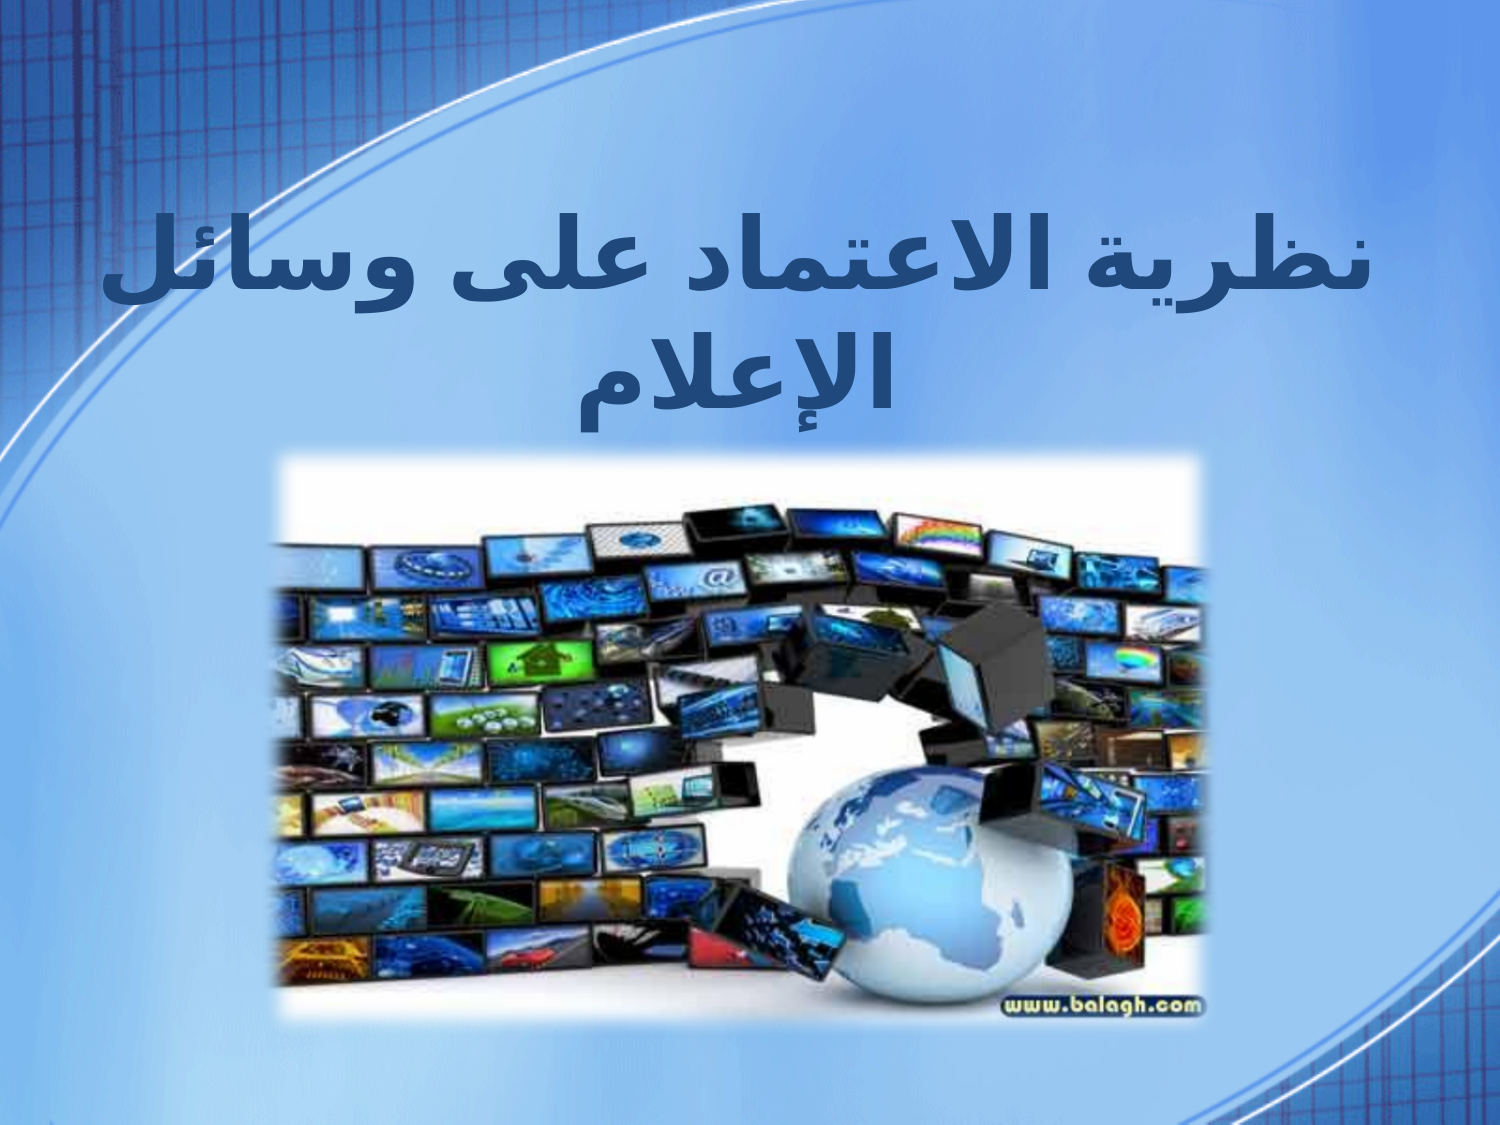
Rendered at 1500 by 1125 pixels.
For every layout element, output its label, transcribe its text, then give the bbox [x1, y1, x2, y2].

picture [0, 0, 1500, 1125]
title نظرية الاعتماد على وسائل الإعلام [75, 356, 1400, 557]
